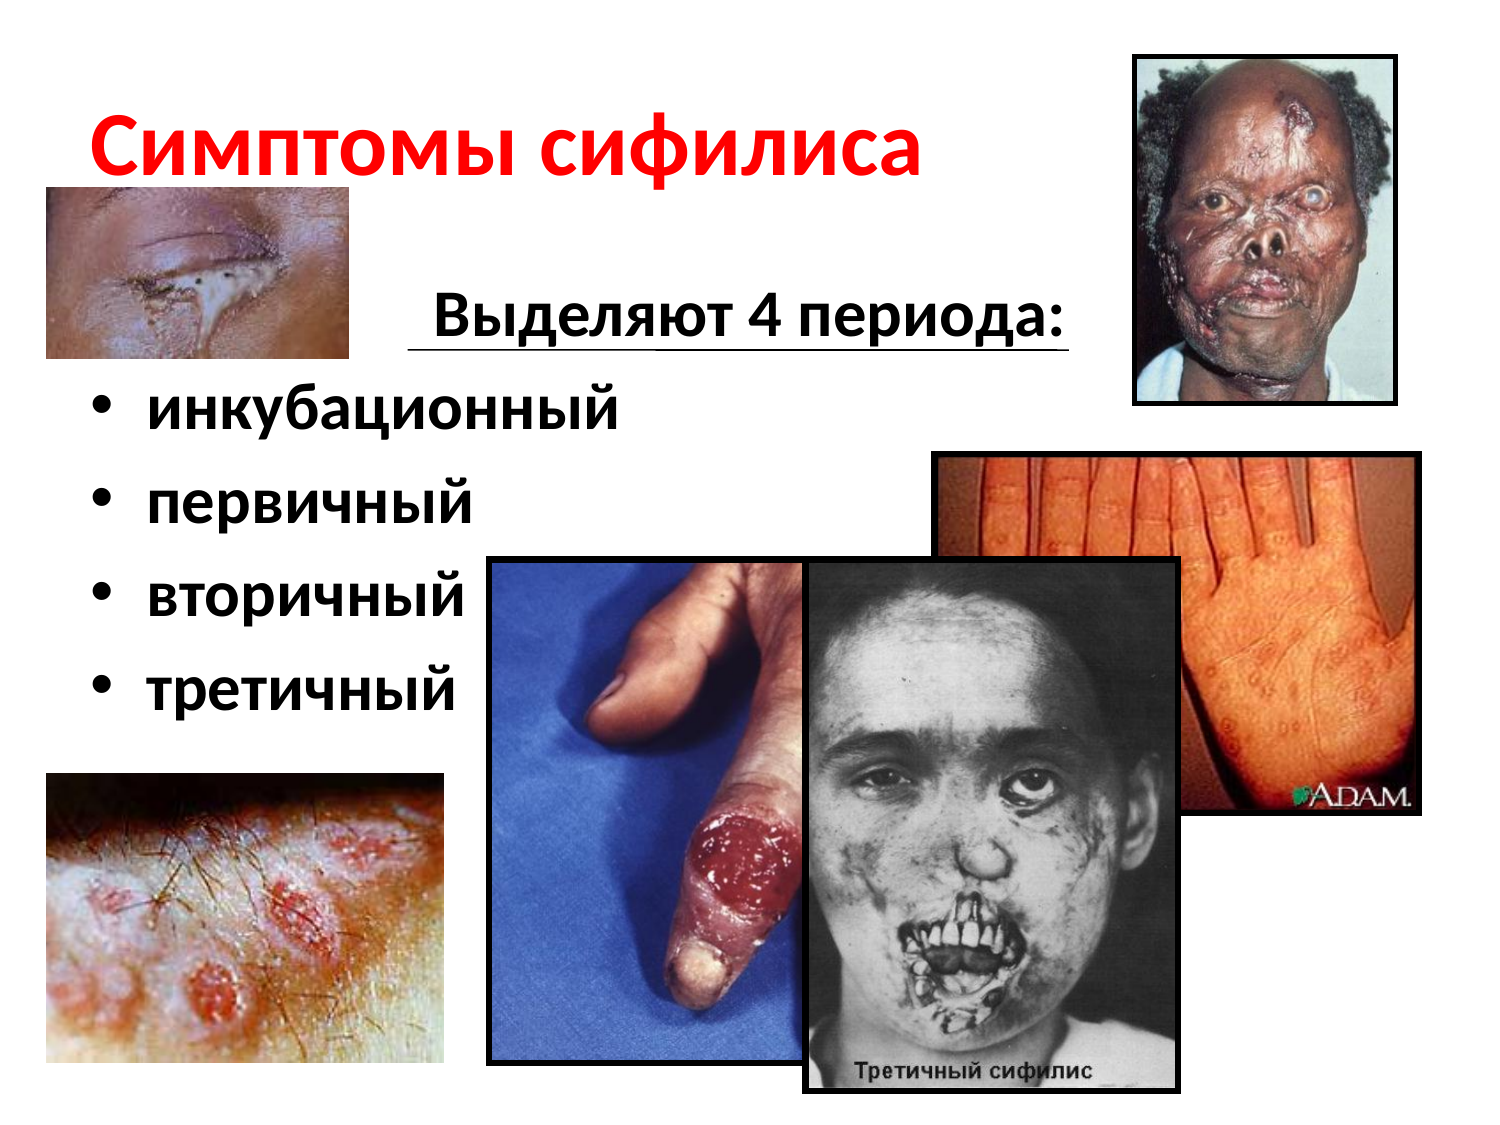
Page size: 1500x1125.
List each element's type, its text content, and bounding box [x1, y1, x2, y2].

picture [46, 187, 350, 360]
picture [46, 773, 444, 1063]
list Выделяют 4 периода: инкубационный первичный вторичный третичный [74, 262, 1426, 1006]
picture [491, 456, 1416, 1089]
title Симптомы сифилиса [74, 44, 1426, 233]
picture [1136, 58, 1394, 402]
